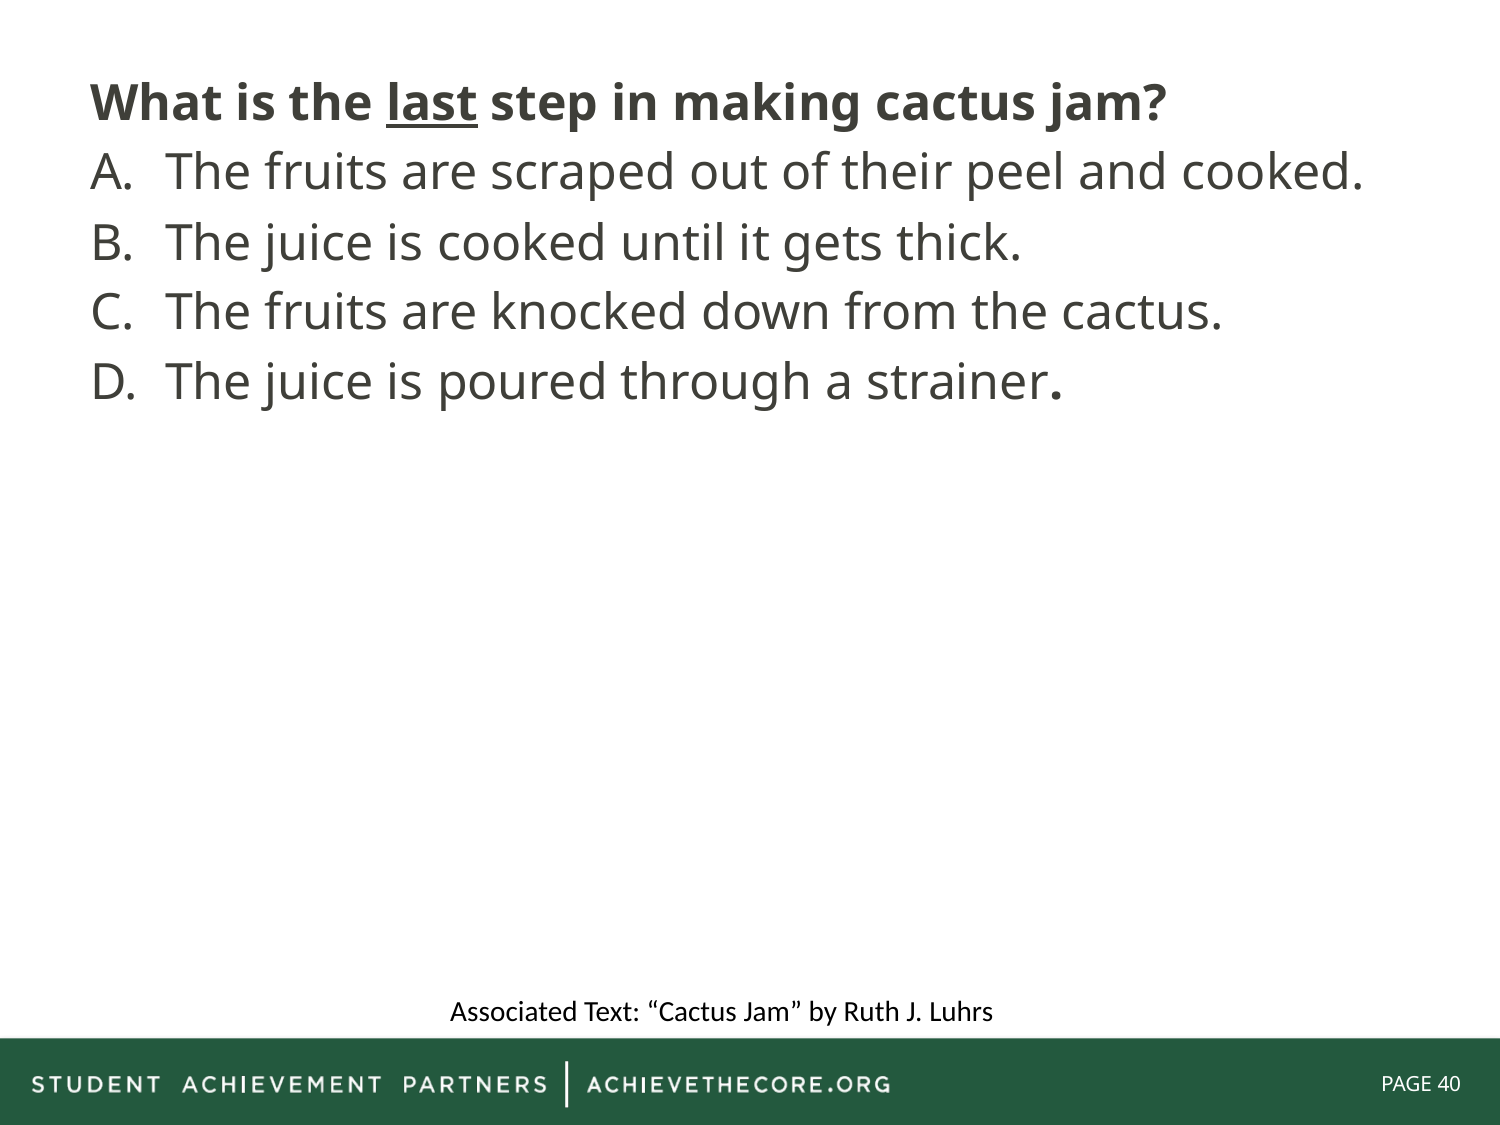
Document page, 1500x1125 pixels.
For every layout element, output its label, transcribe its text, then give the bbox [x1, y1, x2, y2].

text_box Associated Text: “Cactus Jam” by Ruth J. Luhrs [74, 984, 1369, 1035]
list What is the last step in making cactus jam? The fruits are scraped out of their peel and cooked. The juice is cooked until it gets thick. The fruits are knocked down from the cactus. The juice is poured through a strainer. [75, 62, 1425, 575]
